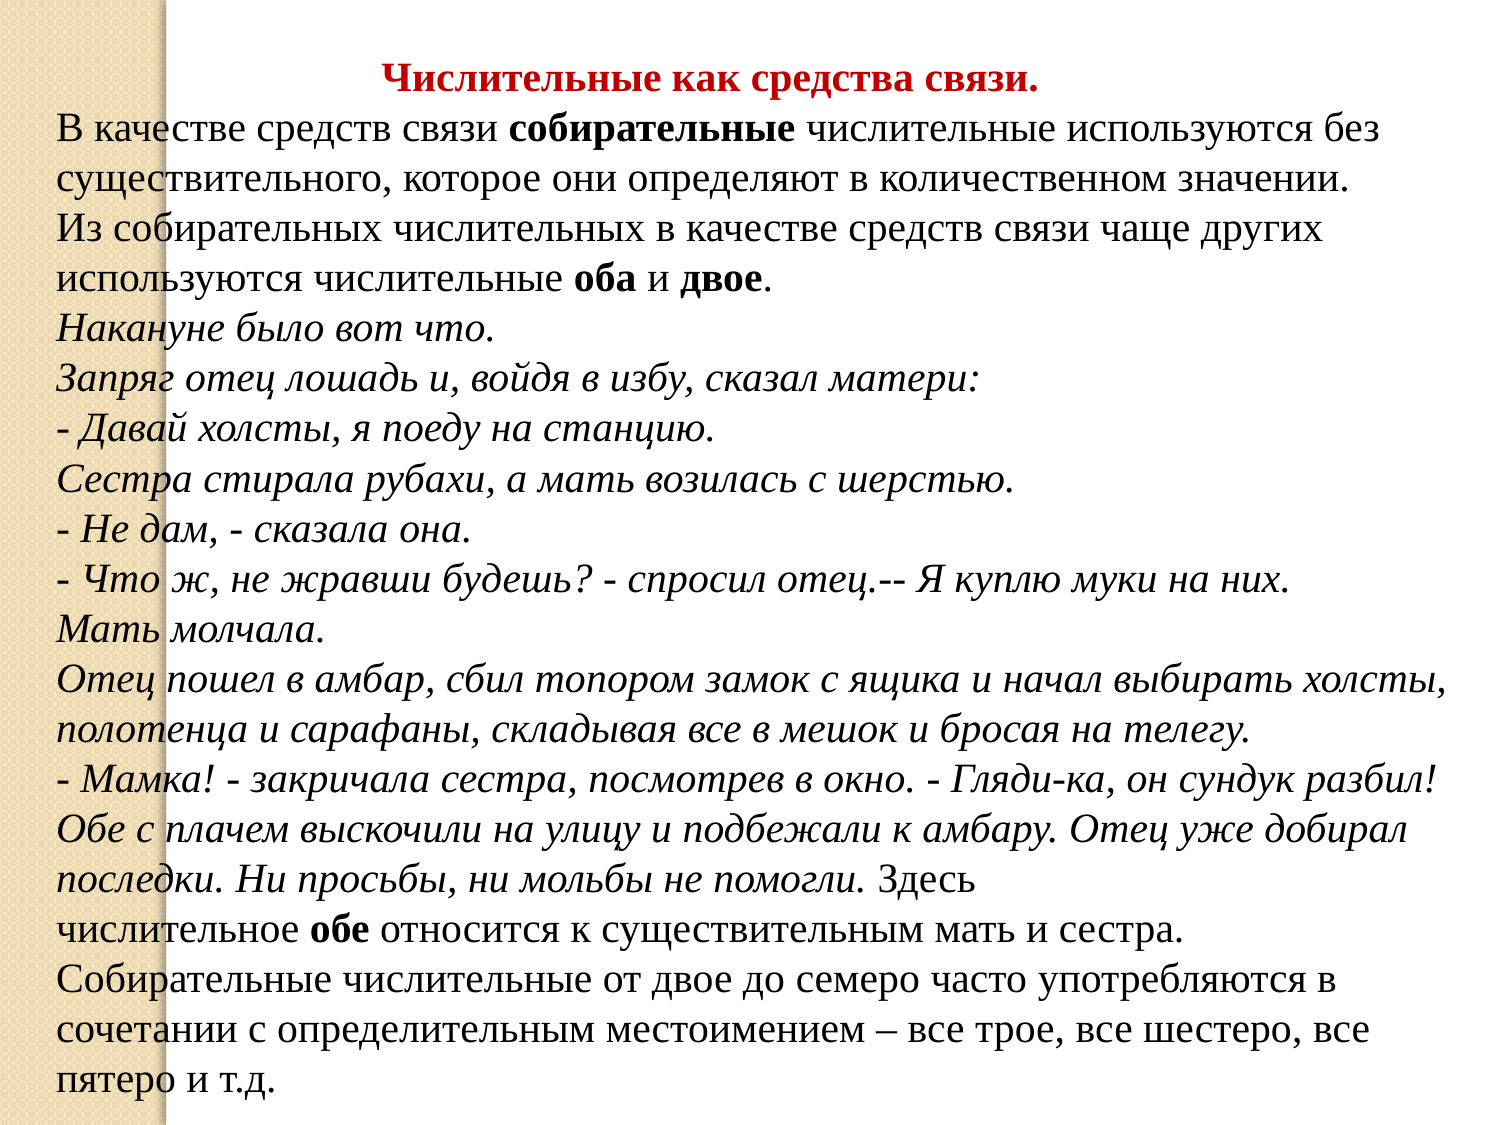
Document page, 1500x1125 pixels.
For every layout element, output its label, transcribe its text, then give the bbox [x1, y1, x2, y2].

text_box Числительные как средства связи. В качестве средств связи собирательные числительные используются без существительного, которое они определяют в количественном значении. Из собирательных числительных в качестве средств связи чаще других используются числительные оба и двое. Накануне было вот что. Запряг отец лошадь и, войдя в избу, сказал матери: - Давай холсты, я поеду на станцию. Сестра стирала рубахи, а мать возилась с шерстью. - Не дам, - сказала она. - Что ж, не жравши будешь? - спросил отец.-- Я куплю муки на них. Мать молчала. Отец пошел в амбар, сбил топором замок с ящика и начал выбирать холсты, полотенца и сарафаны, складывая все в мешок и бросая на телегу. - Мамка! - закричала сестра, посмотрев в окно. - Гляди-ка, он сундук разбил! Обе с плачем выскочили на улицу и подбежали к амбару. Отец уже добирал последки. Ни просьбы, ни мольбы не помогли. Здесь числительное обе относится к существительным мать и сестра. Собирательные числительные от двое до семеро часто употребляются в сочетании с определительным местоимением – все трое, все шестеро, все пятеро и т.д. [41, 42, 1471, 1108]
